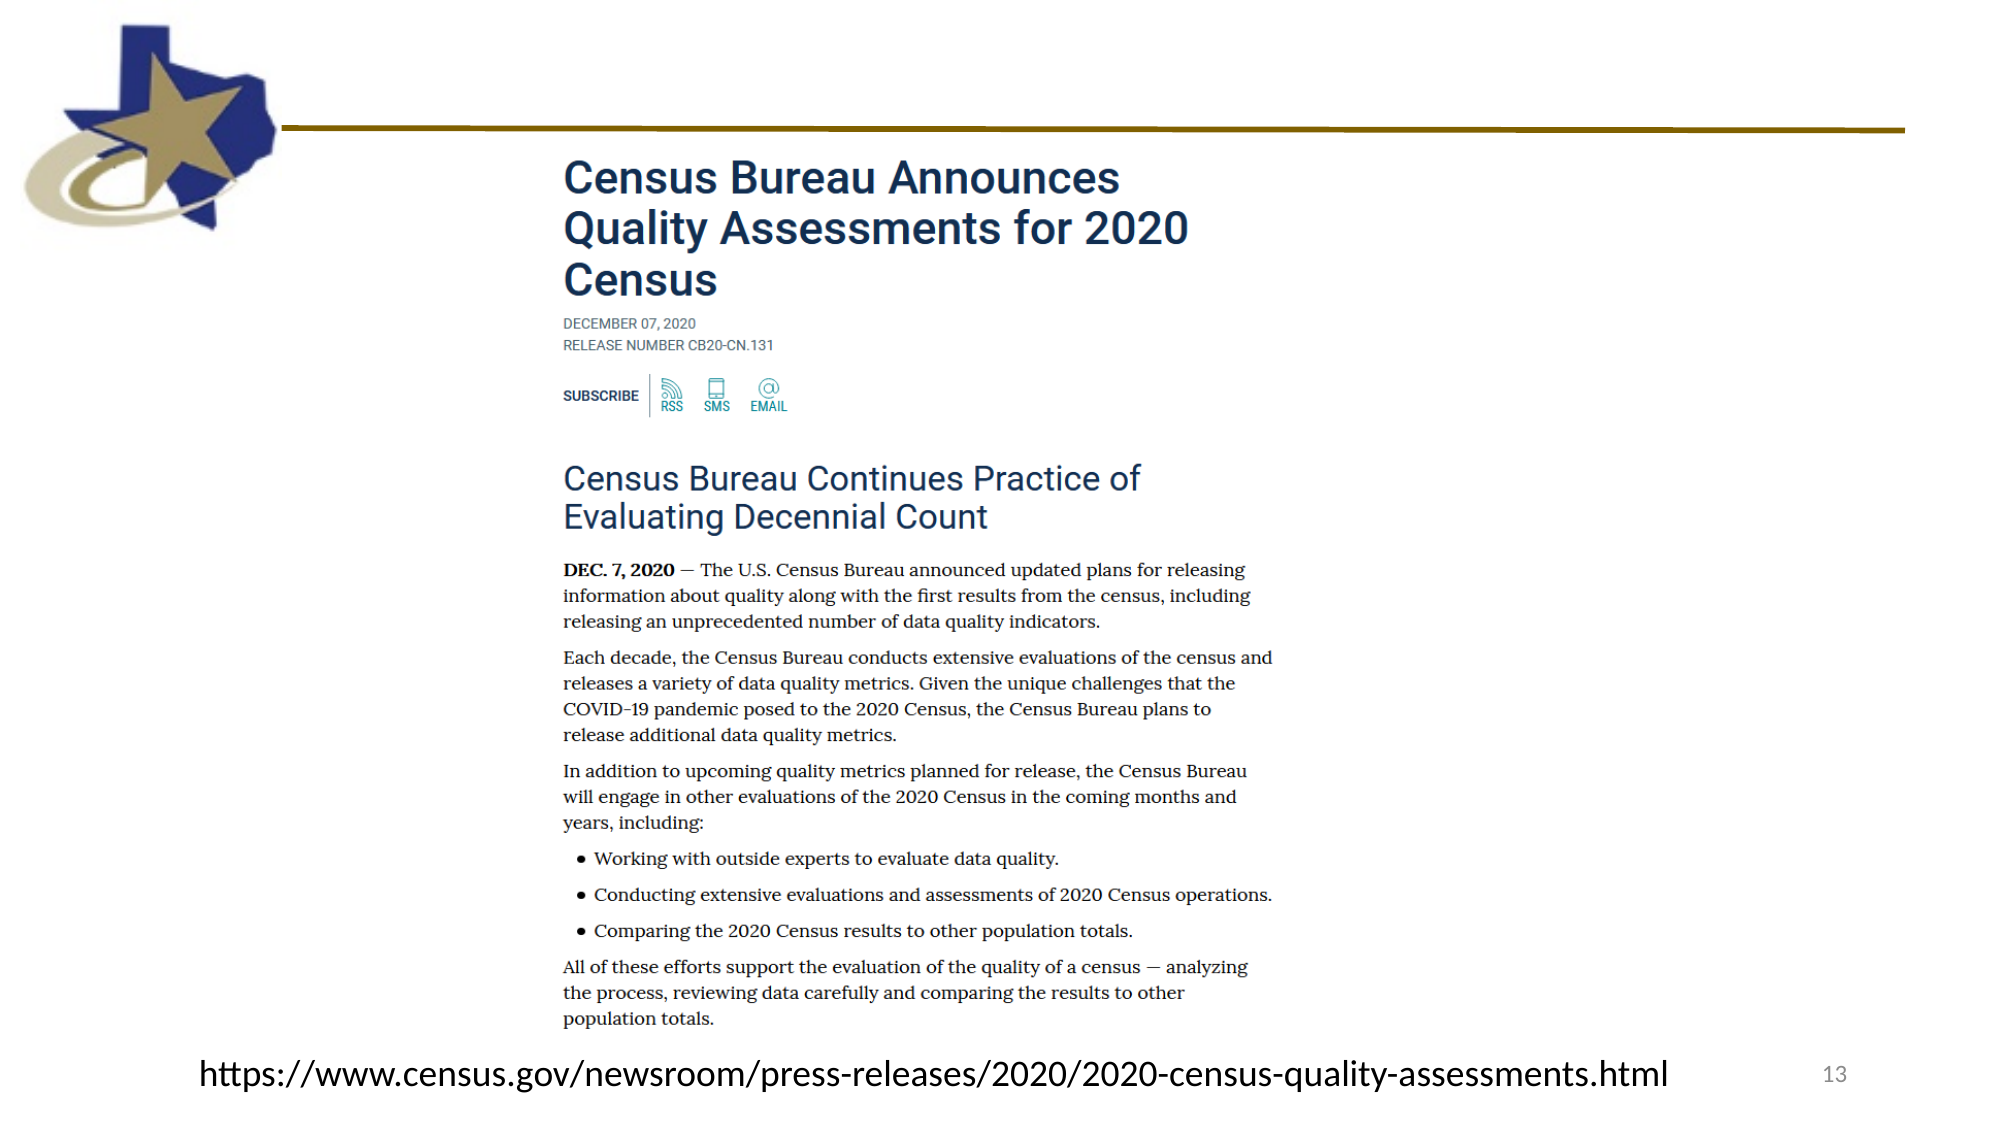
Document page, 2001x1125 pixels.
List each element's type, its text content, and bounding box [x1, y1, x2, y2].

picture [542, 143, 1295, 1066]
text_box https://www.census.gov/newsroom/press-releases/2020/2020-census-quality-assessments.html [184, 1041, 1877, 1102]
picture [20, 0, 282, 261]
